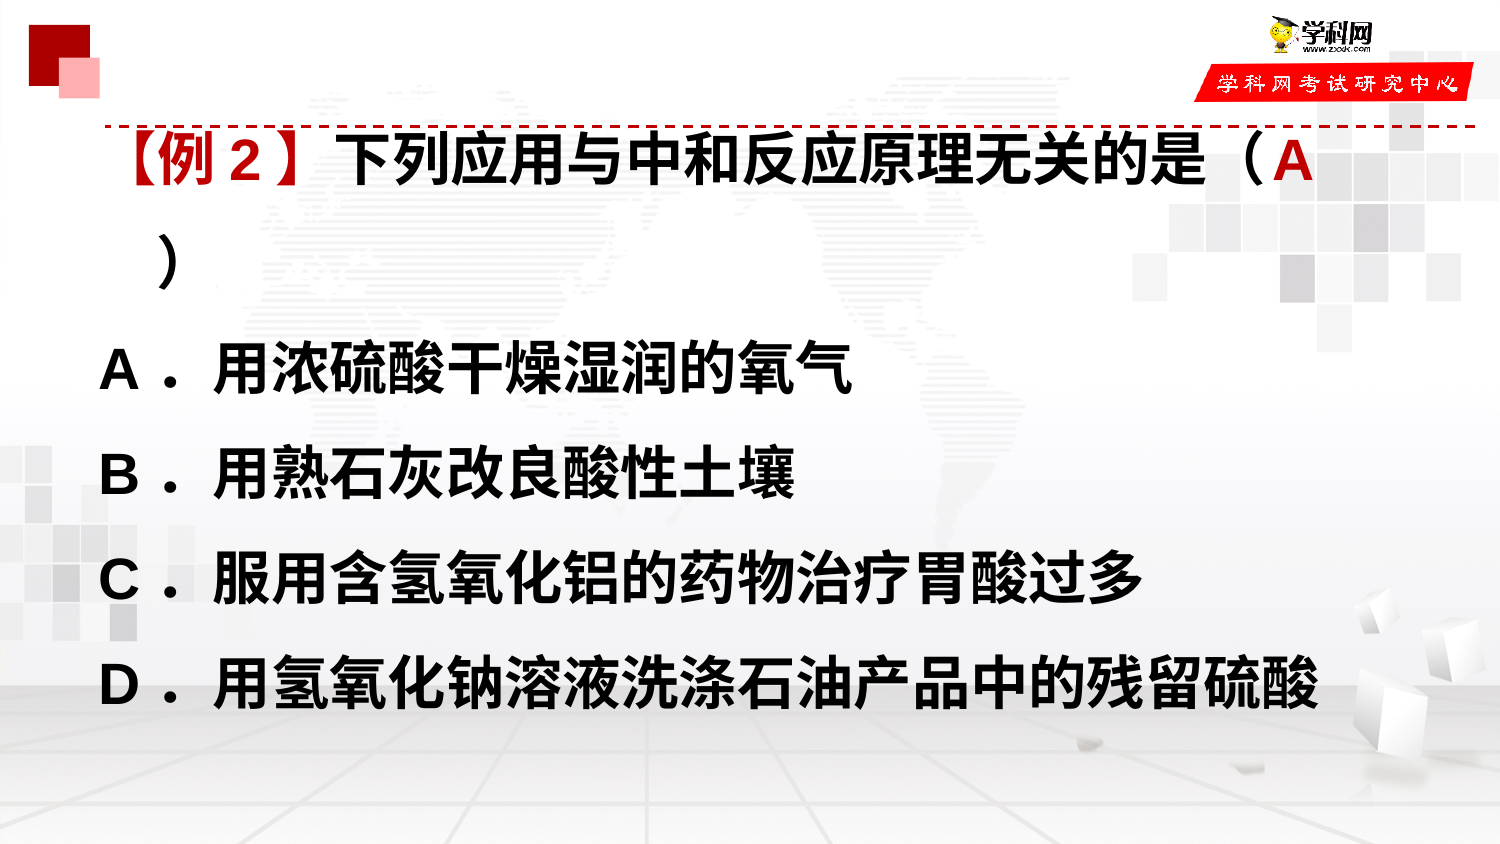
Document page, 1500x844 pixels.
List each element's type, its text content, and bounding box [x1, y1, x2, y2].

text_box 【例2】下列应用与中和反应原理无关的是（ ） A．用浓硫酸干燥湿润的氧气 B．用熟石灰改良酸性土壤 C．服用含氢氧化铝的药物治疗胃酸过多 D．用氢氧化钠溶液洗涤石油产品中的残留硫酸 [84, 79, 1424, 724]
text_box A [1257, 79, 1353, 199]
picture [0, 0, 1500, 844]
